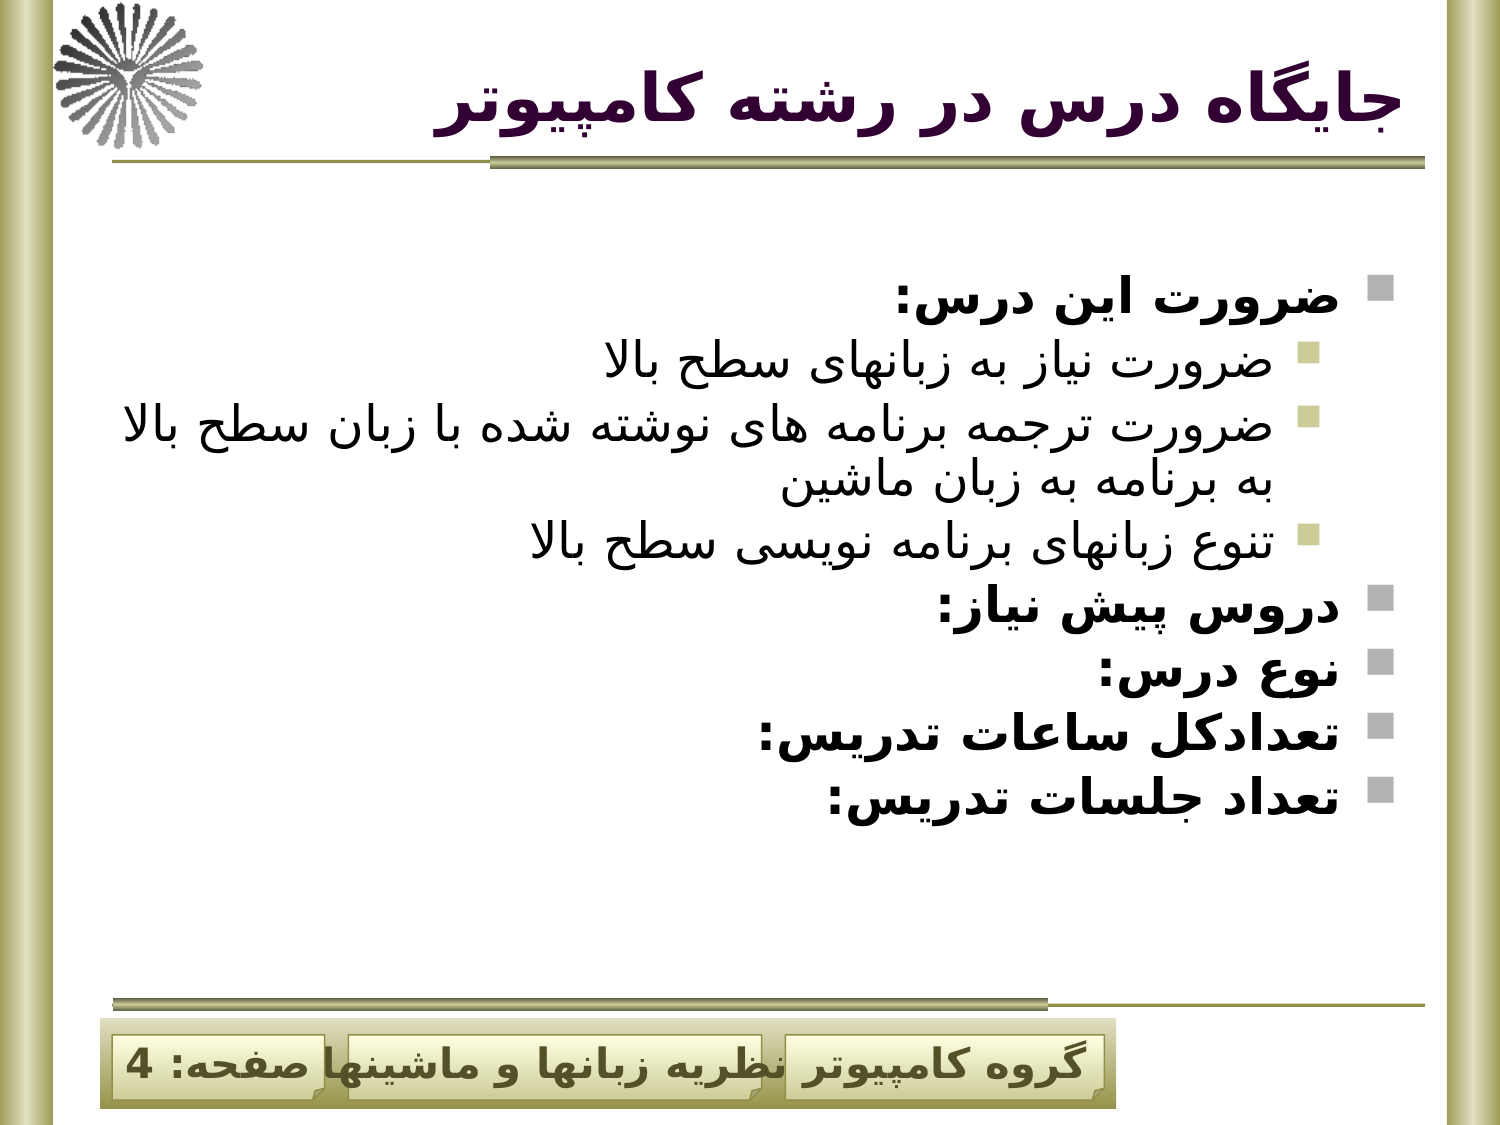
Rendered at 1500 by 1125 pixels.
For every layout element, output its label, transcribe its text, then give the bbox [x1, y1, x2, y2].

title جايگاه درس در رشته کامپيوتر [147, 42, 1423, 147]
list ضرورت اين درس: ضرورت نياز به زبانهای سطح بالا ضرورت ترجمه برنامه های نوشته شده با زبان سطح بالا به برنامه به زبان ماشين تنوع زبانهای برنامه نويسی سطح بالا دروس پيش نياز: نوع درس: تعدادکل ساعات تدريس: تعداد جلسات تدريس: [64, 262, 1414, 870]
